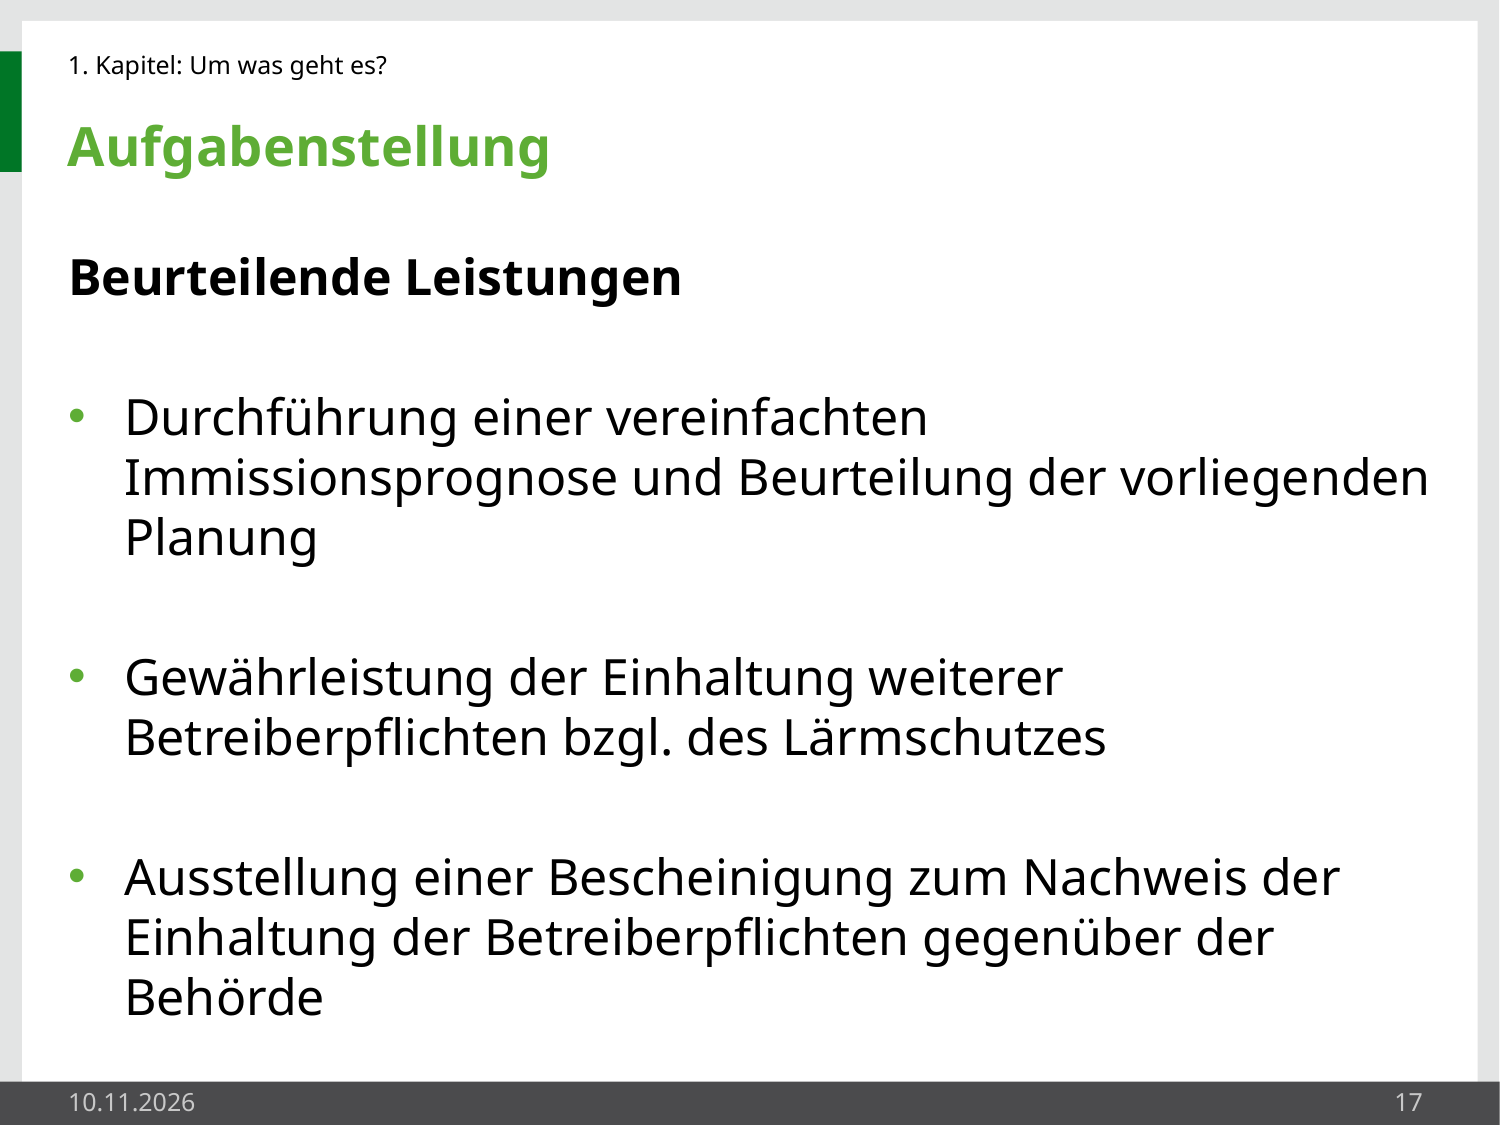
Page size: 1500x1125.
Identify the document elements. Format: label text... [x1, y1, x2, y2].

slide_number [68, 1082, 231, 1125]
title Aufgabenstellung [67, 77, 1427, 178]
slide_number 17 [1331, 1082, 1423, 1125]
list Beurteilende Leistungen Durchführung einer vereinfachten Immissionsprognose und Beurteilung der vorliegenden Planung Gewährleistung der Einhaltung weiterer Betreiberpflichten bzgl. des Lärmschutzes Ausstellung einer Bescheinigung zum Nachweis der Einhaltung der Betreiberpflichten gegenüber der Behörde [68, 245, 1436, 1047]
list 1. Kapitel: Um was geht es? [67, 49, 1415, 88]
